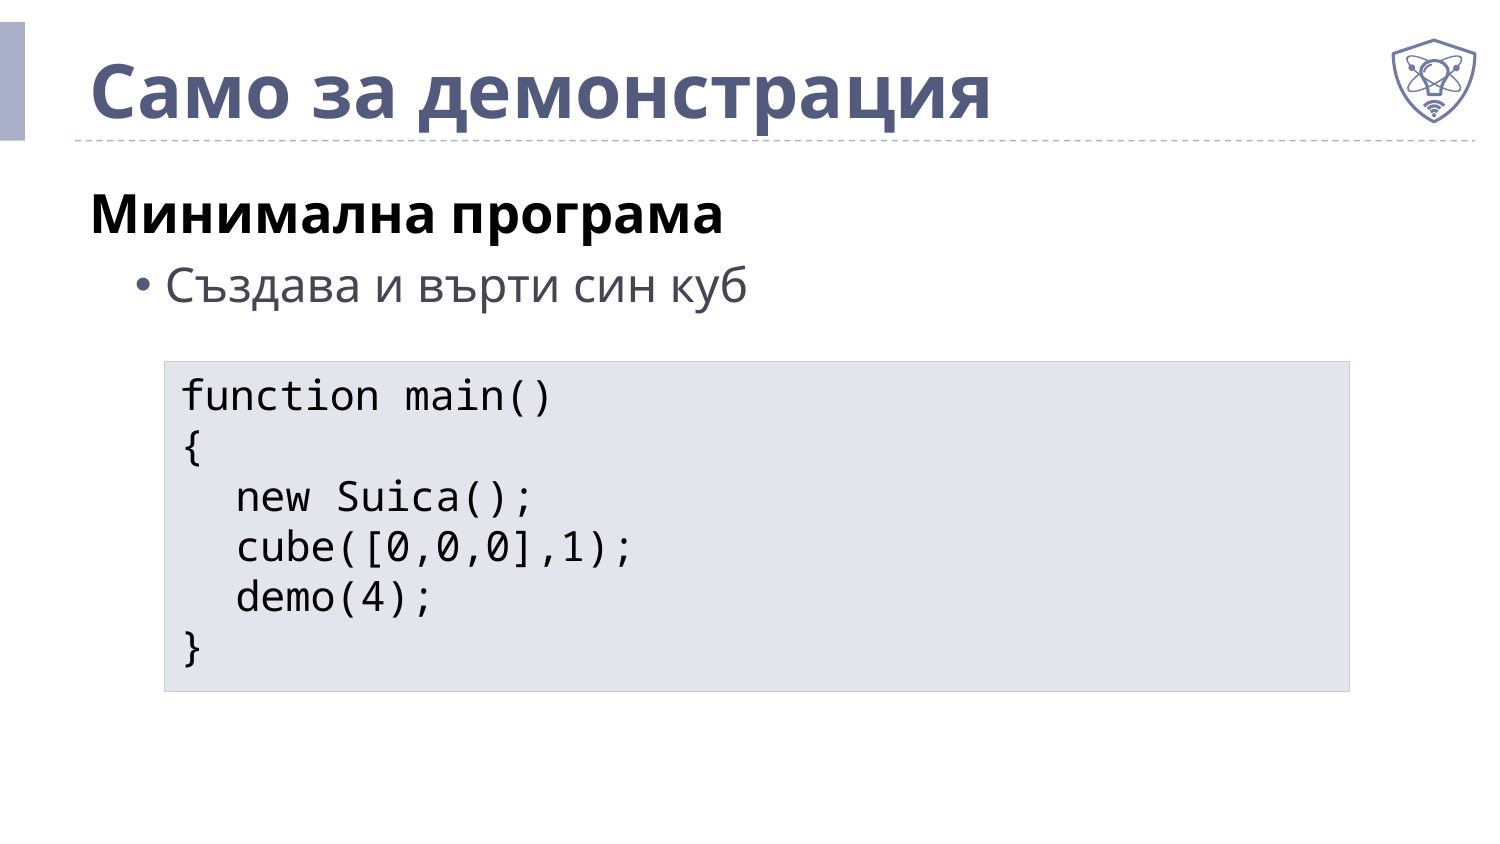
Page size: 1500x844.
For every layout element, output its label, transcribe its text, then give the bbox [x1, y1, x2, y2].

list Минимална програма Създава и върти син куб [75, 171, 1475, 835]
title Само за демонстрация [75, 18, 1475, 141]
text_box function main() { new Suica(); cube([0,0,0],1); demo(4); } [164, 361, 1350, 692]
